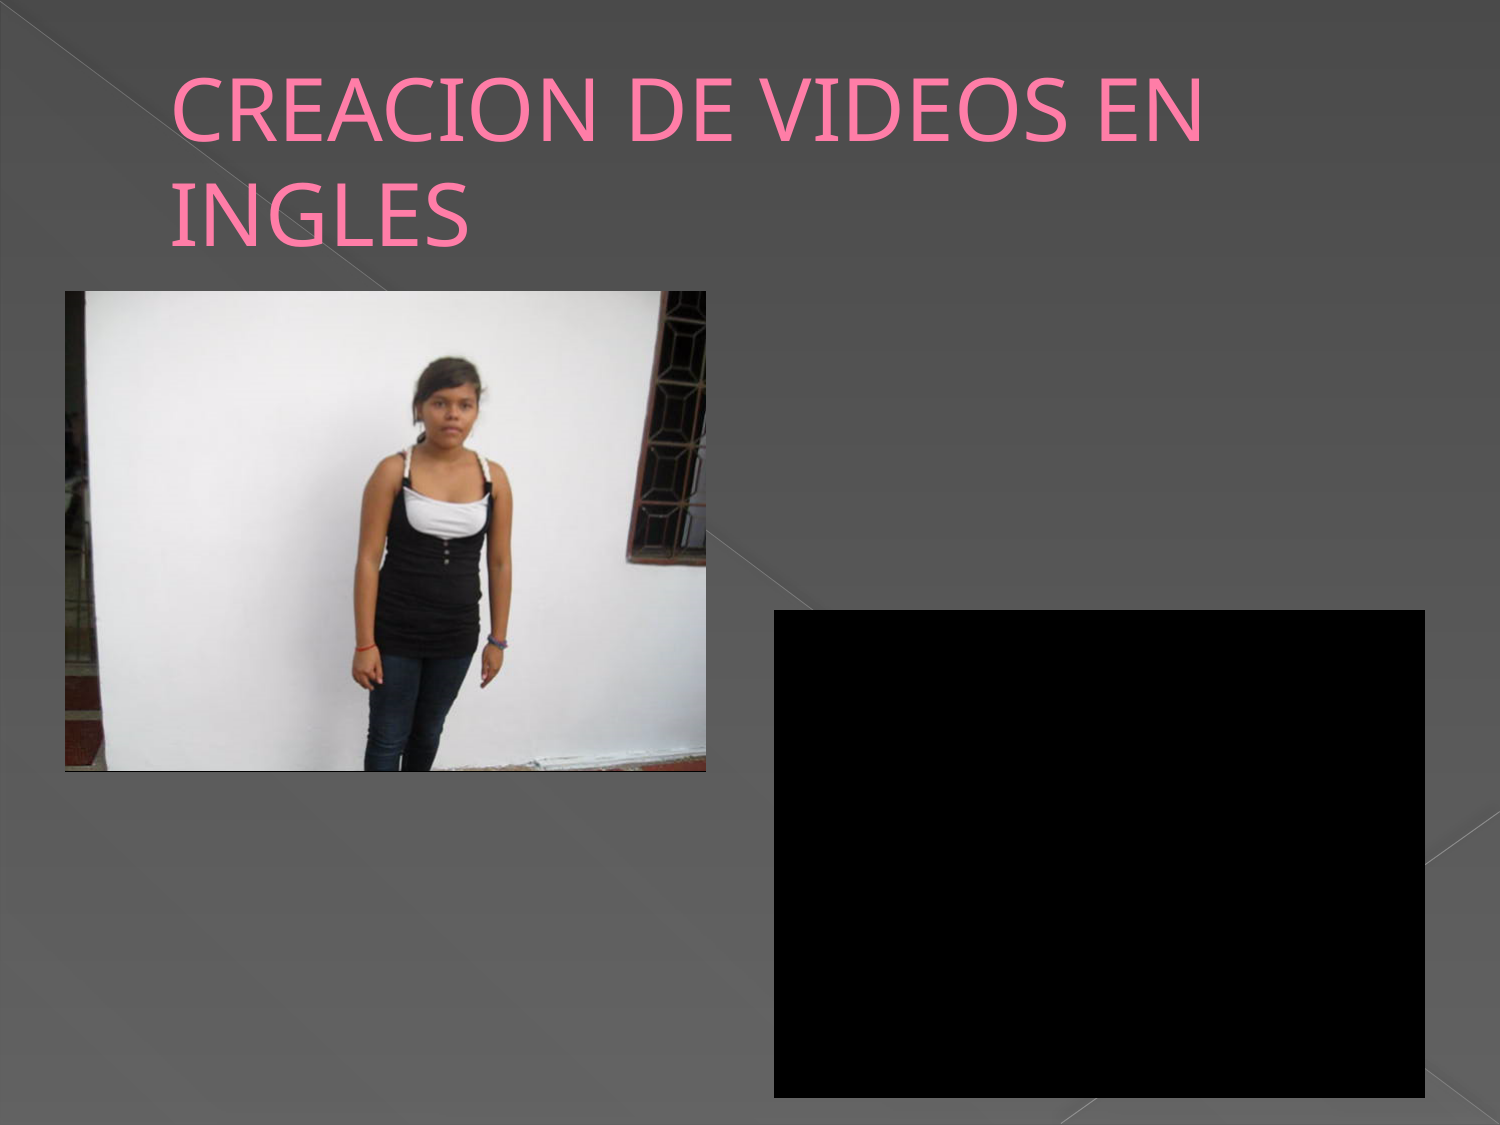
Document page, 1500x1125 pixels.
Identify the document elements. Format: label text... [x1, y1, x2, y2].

title CREACION DE VIDEOS EN INGLES [75, 43, 1425, 274]
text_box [64, 290, 707, 773]
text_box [773, 609, 1426, 1099]
